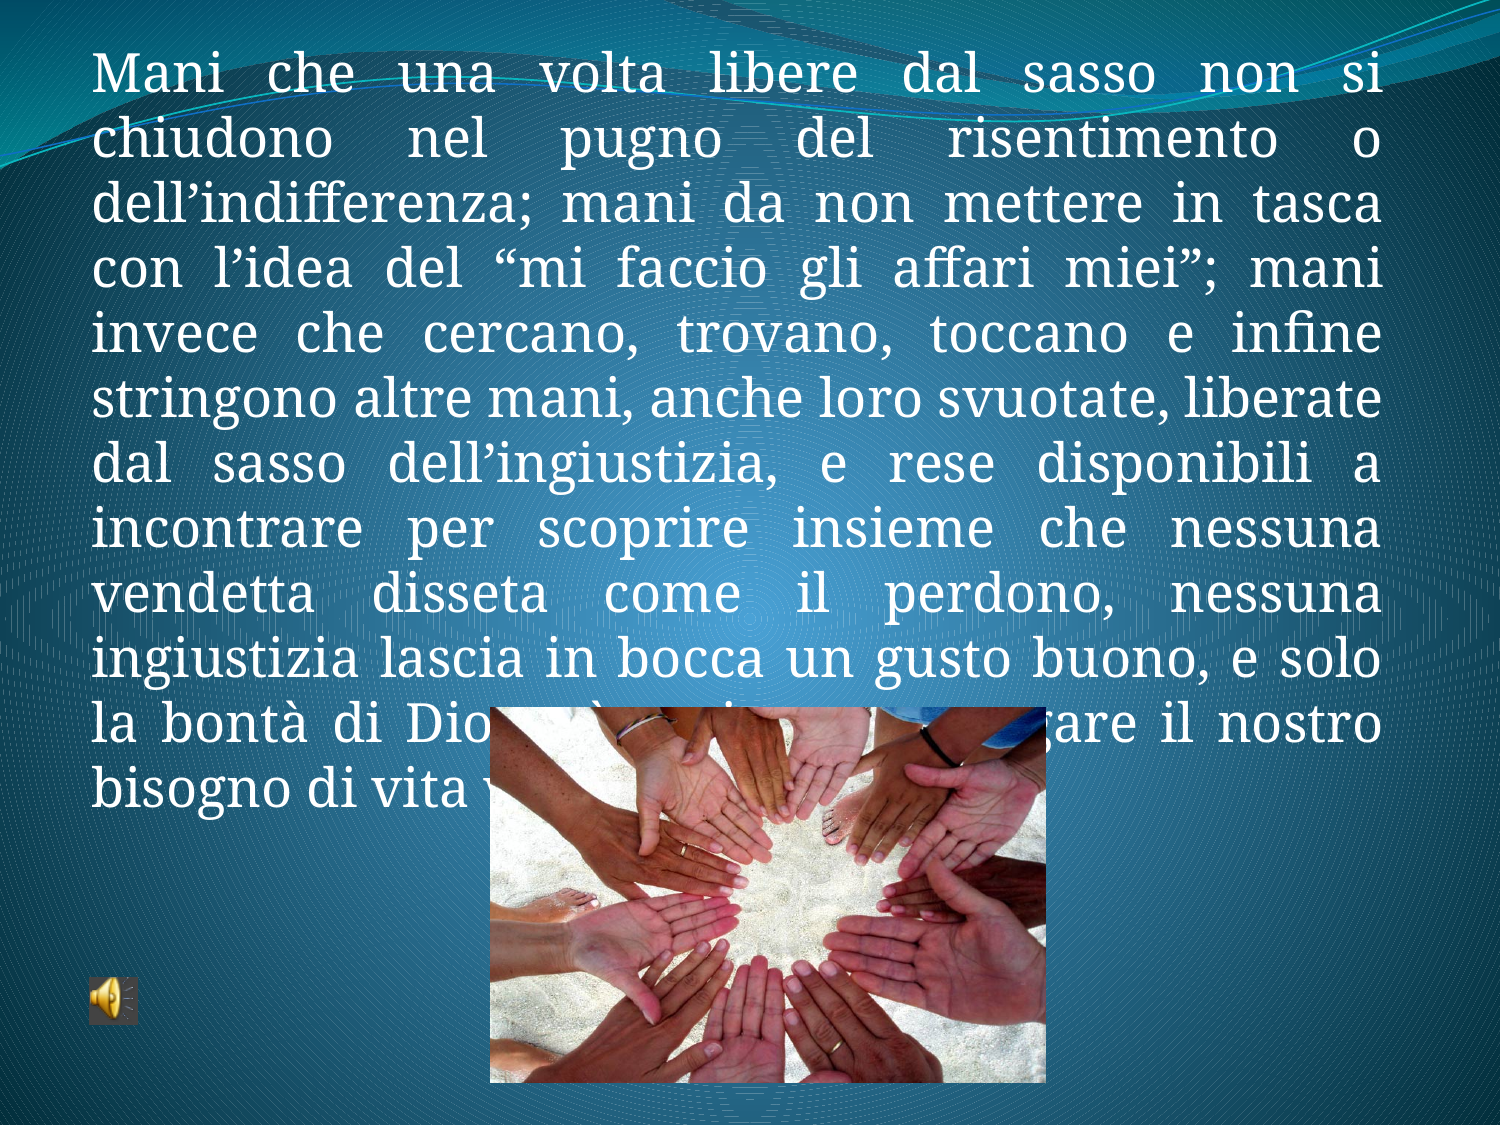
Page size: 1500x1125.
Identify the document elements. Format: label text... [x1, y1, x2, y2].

picture [88, 975, 139, 1027]
text_box Mani che una volta libere dal sasso non si chiudono nel pugno del risentimento o dell’indifferenza; mani da non mettere in tasca con l’idea del “mi faccio gli affari miei”; mani invece che cercano, trovano, toccano e infine stringono altre mani, anche loro svuotate, liberate dal sasso dell’ingiustizia, e rese disponibili a incontrare per scoprire insieme che nessuna vendetta disseta come il perdono, nessuna ingiustizia lascia in bocca un gusto buono, e solo la bontà di Dio può saziare e appagare il nostro bisogno di vita vera [76, 30, 1400, 826]
picture [489, 707, 1046, 1083]
